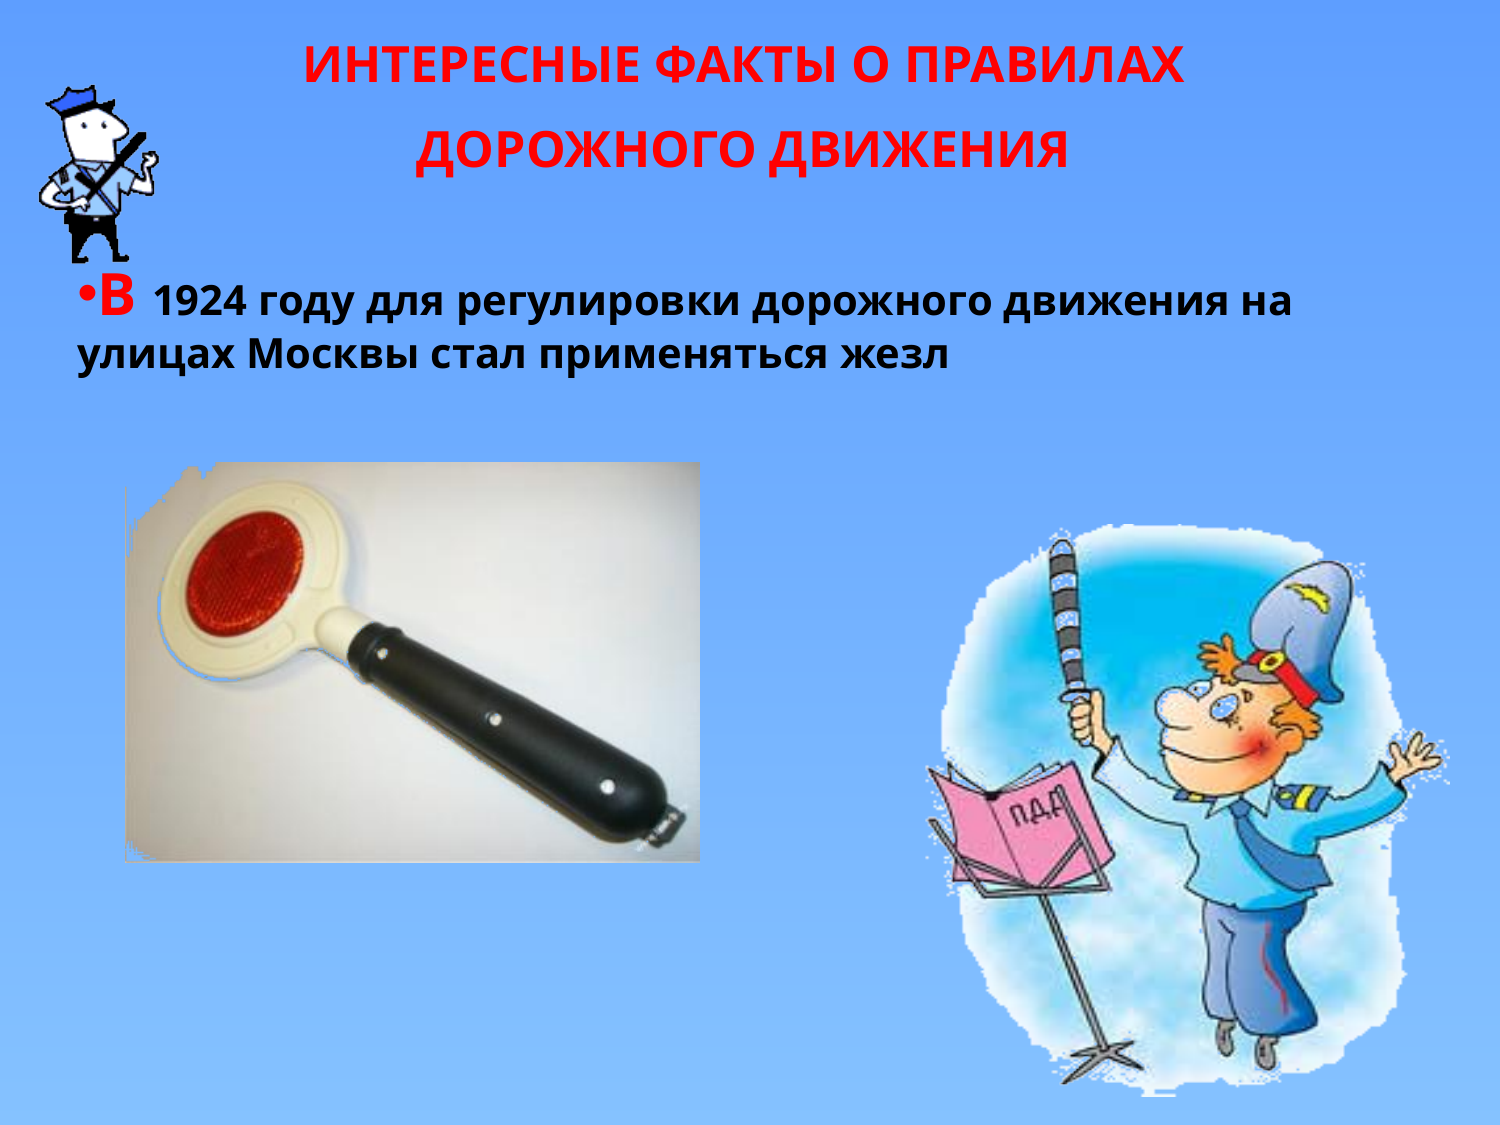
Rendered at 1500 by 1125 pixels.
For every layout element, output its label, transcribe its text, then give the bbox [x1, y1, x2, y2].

picture [0, 74, 201, 276]
picture [924, 524, 1451, 1098]
picture [124, 462, 701, 863]
text_box В 1924 году для регулировки дорожного движения на улицах Москвы стал применяться жезл [62, 249, 1463, 385]
text_box ИНТЕРЕСНЫЕ ФАКТЫ О ПРАВИЛАХ ДОРОЖНОГО ДВИЖЕНИЯ [249, 24, 1238, 185]
